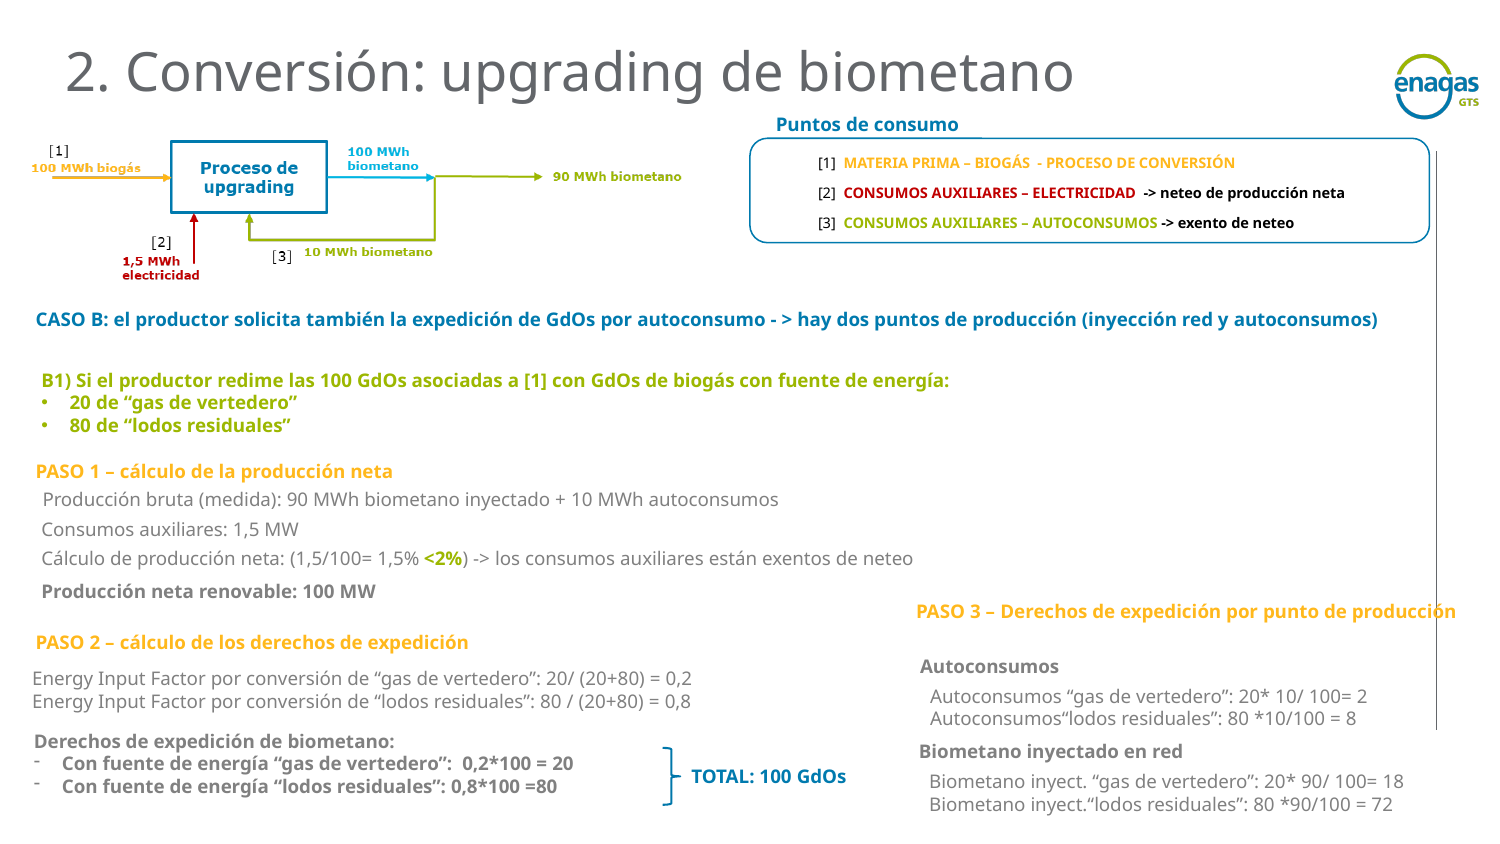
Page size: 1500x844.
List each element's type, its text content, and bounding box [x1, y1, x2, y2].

text_box PASO 2 – cálculo de los derechos de expedición [20, 623, 769, 659]
picture [1392, 49, 1481, 124]
text_box Producción neta renovable: 100 MW [26, 577, 1365, 610]
picture [20, 136, 701, 289]
list 2. Conversión: upgrading de biometano [65, 48, 1369, 103]
text_box Biometano inyect. “gas de vertedero”: 20* 90/ 100= 18 Biometano inyect.“lodos residuales”: 80 *90/100 = 72 [914, 762, 1500, 823]
text_box TOTAL: 100 GdOs [676, 757, 906, 795]
text_box Puntos de consumo [761, 104, 974, 136]
text_box Biometano inyectado en red [904, 732, 1497, 770]
text_box Energy Input Factor por conversión de “gas de vertedero”: 20/ (20+80) = 0,2 Energy Input Factor por conversión de “lodos residuales”: 80 / (20+80) = 0,8 [17, 659, 823, 720]
text_box CASO B: el productor solicita también la expedición de GdOs por autoconsumo - > hay dos puntos de producción (inyección red y autoconsumos) [20, 299, 1430, 338]
text_box Autoconsumos “gas de vertedero”: 20* 10/ 100= 2 Autoconsumos“lodos residuales”: 80 *10/100 = 8 [915, 677, 1471, 732]
text_box [662, 747, 676, 806]
text_box Producción bruta (medida): 90 MWh biometano inyectado + 10 MWh autoconsumos [27, 479, 1366, 518]
text_box Consumos auxiliares: 1,5 MW [26, 510, 1365, 539]
text_box Autoconsumos [905, 646, 1498, 685]
text_box [747, 136, 1432, 245]
text_box PASO 1 – cálculo de la producción neta [20, 452, 1359, 490]
text_box B1) Si el productor redime las 100 GdOs asociadas a [1] con GdOs de biogás con fuente de energía: 20 de “gas de vertedero” 80 de “lodos residuales” [26, 361, 1430, 444]
text_box Cálculo de producción neta: (1,5/100= 1,5% <2%) -> los consumos auxiliares están exentos de neteo [26, 539, 1365, 577]
text_box Derechos de expedición de biometano: Con fuente de energía “gas de vertedero”: 0,2*100 = 20 Con fuente de energía “lodos residuales”: 0,8*100 =80 [19, 722, 825, 805]
text_box PASO 3 – Derechos de expedición por punto de producción [901, 592, 1495, 630]
